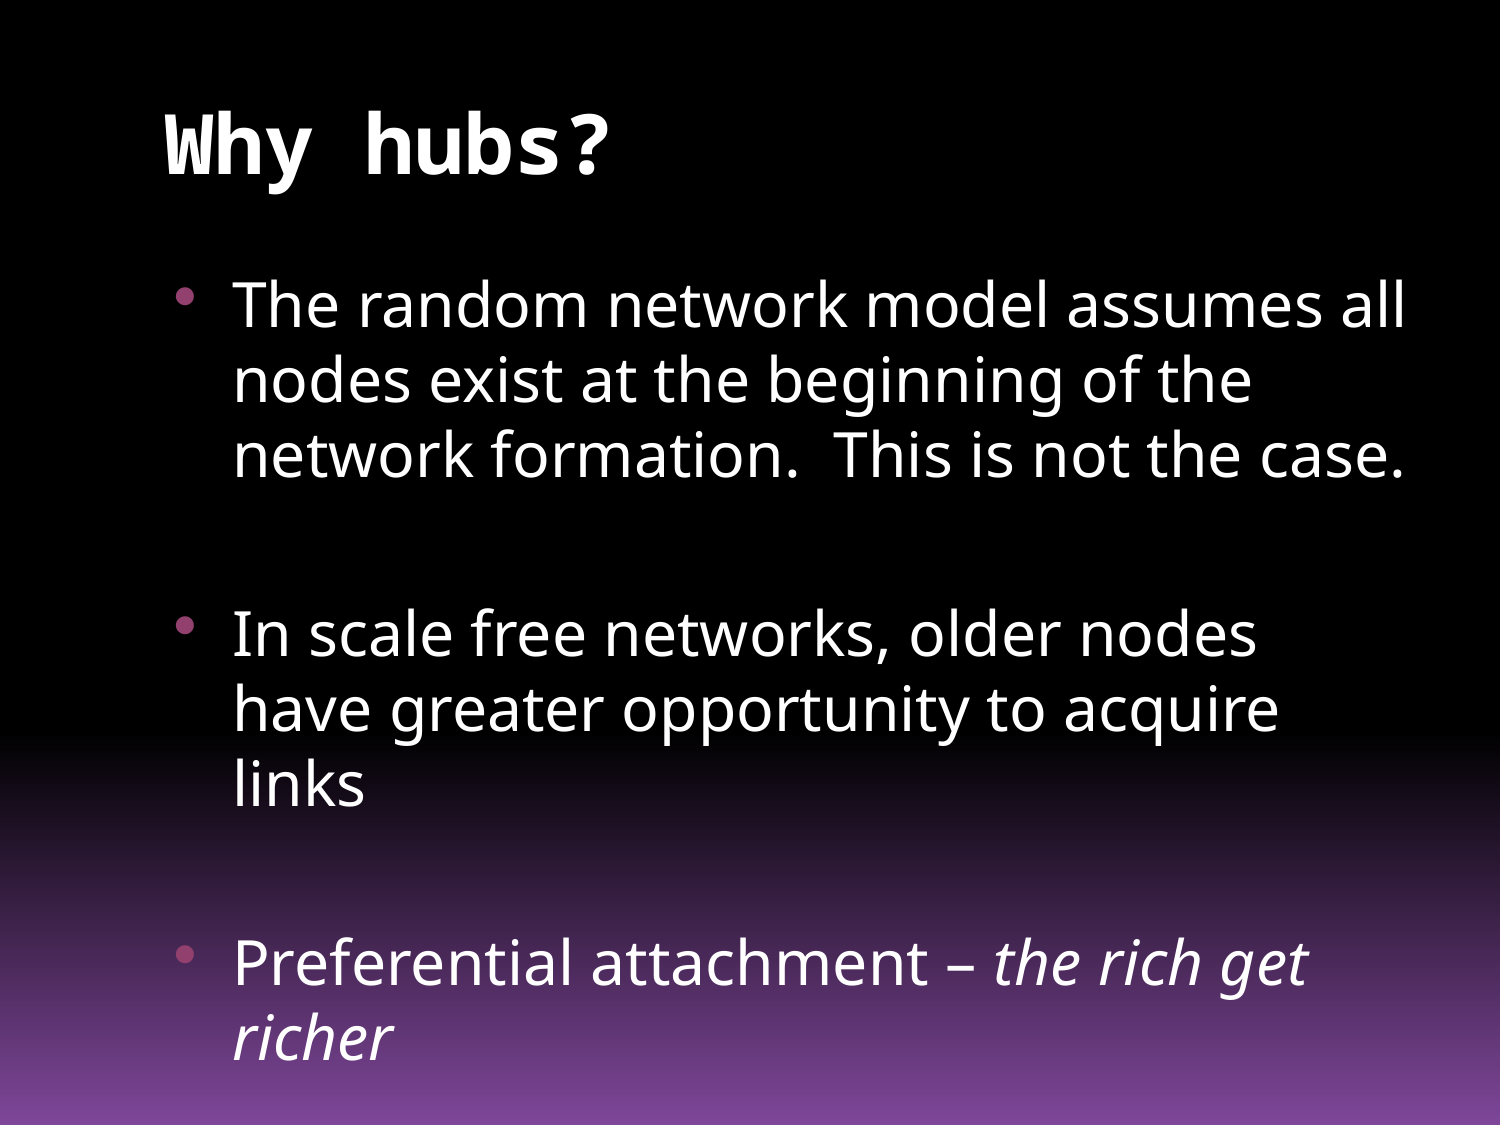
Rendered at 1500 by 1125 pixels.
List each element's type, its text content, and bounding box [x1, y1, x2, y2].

title Why hubs? [150, 83, 1425, 234]
list The random network model assumes all nodes exist at the beginning of the network formation. This is not the case. In scale free networks, older nodes have greater opportunity to acquire links Preferential attachment – the rich get richer [150, 257, 1425, 1043]
